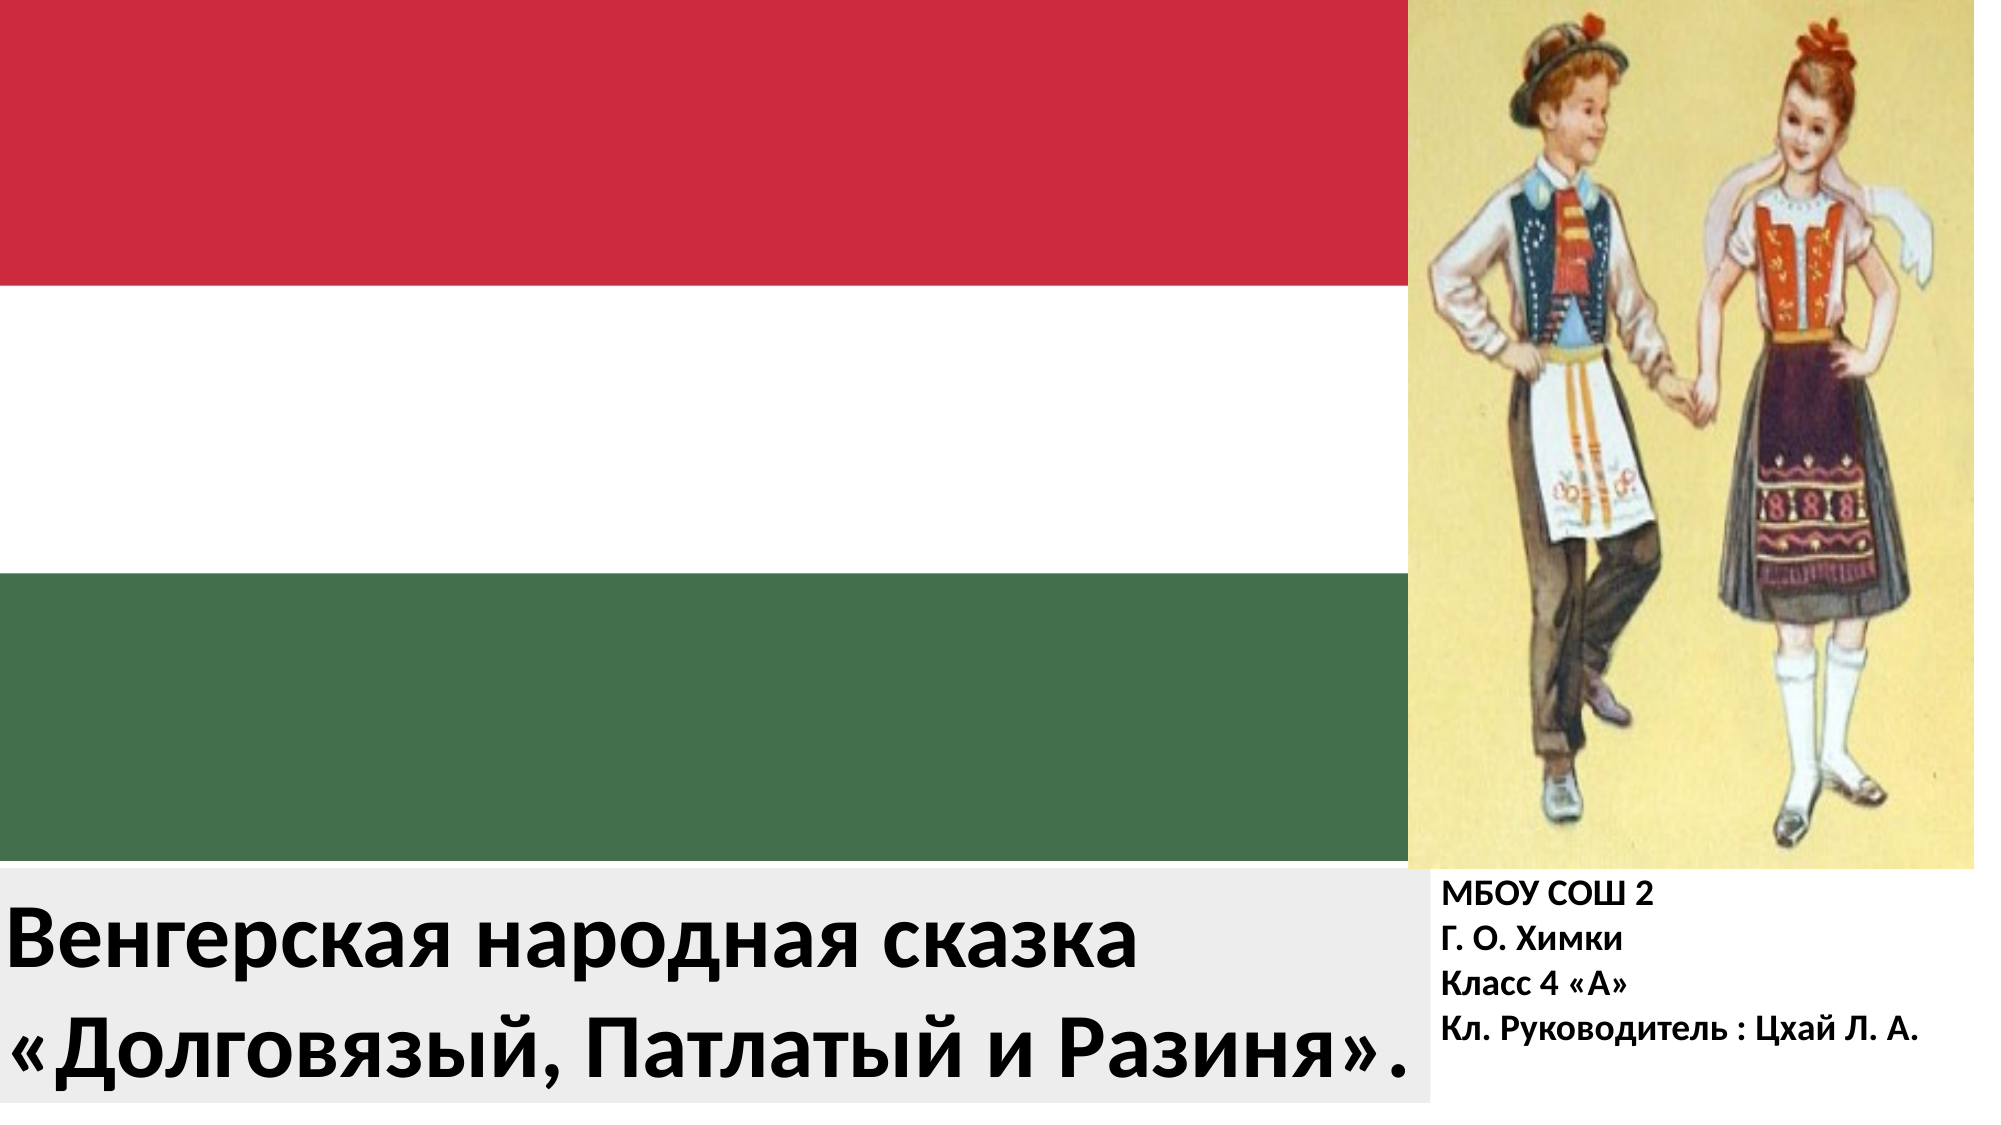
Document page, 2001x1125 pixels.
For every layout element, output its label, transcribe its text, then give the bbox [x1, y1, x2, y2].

text_box МБОУ СОШ 2 Г. О. Химки Класс 4 «А» Кл. Руководитель : Цхай Л. А. [1426, 861, 1978, 1125]
text_box Венгерская народная сказка «Долговязый, Патлатый и Разиня». [0, 868, 1426, 1103]
picture [0, 0, 1974, 869]
